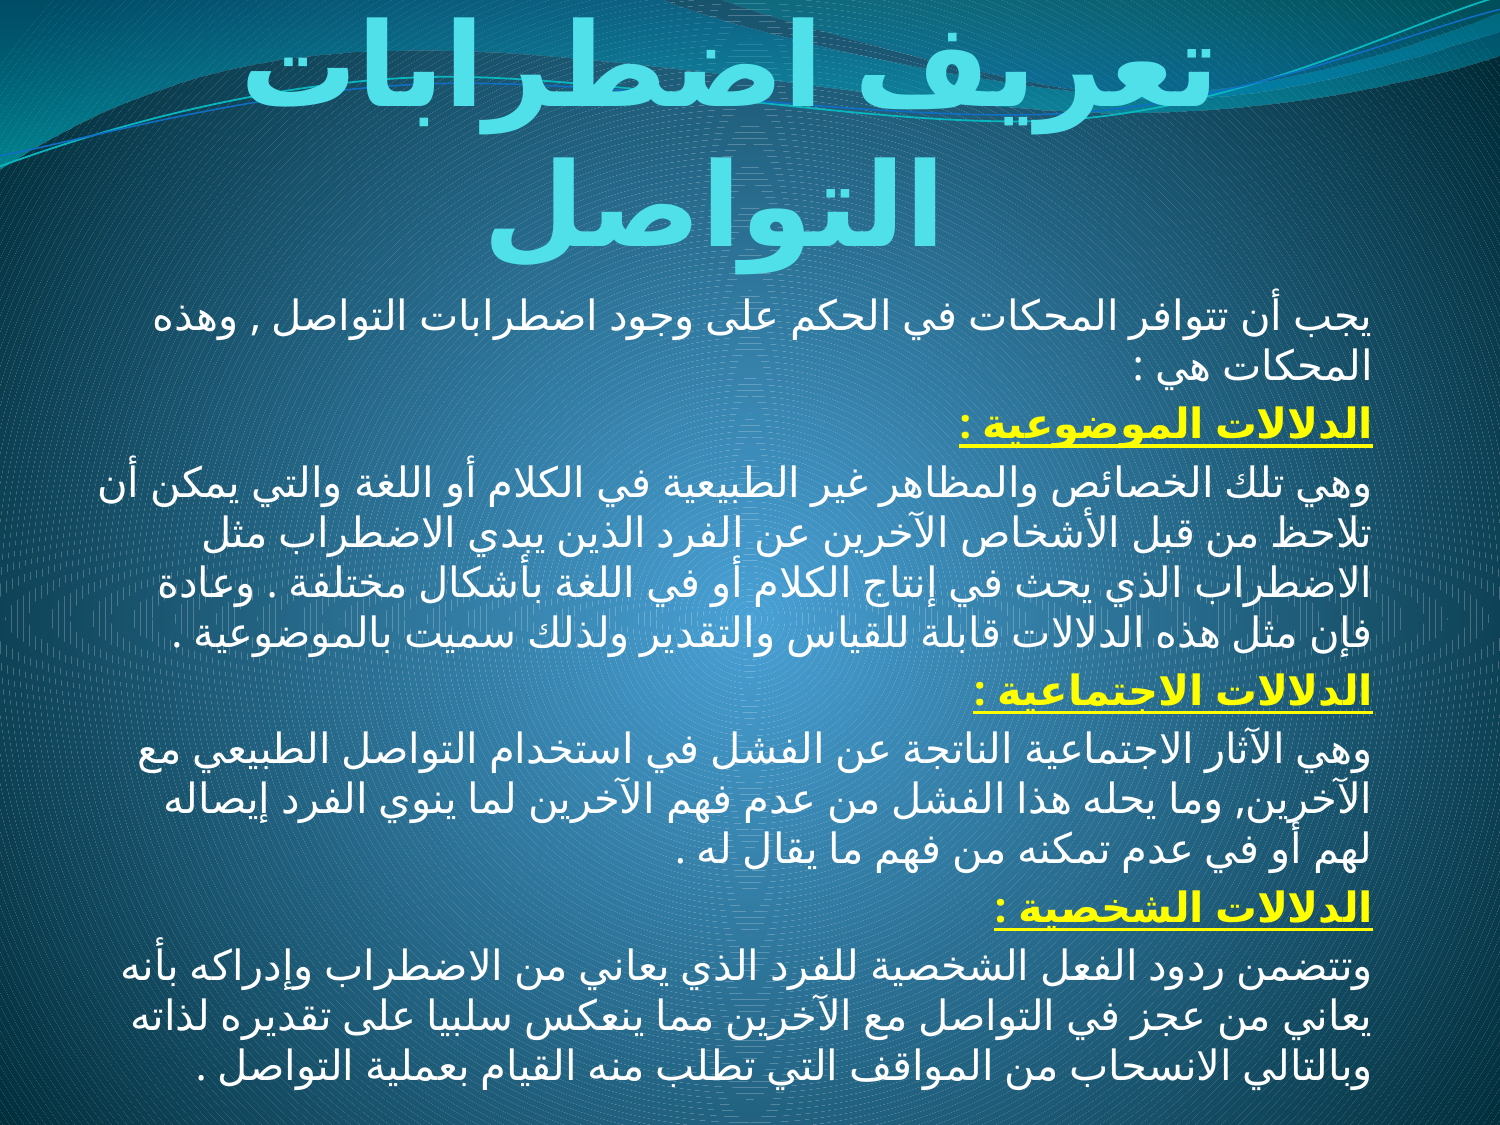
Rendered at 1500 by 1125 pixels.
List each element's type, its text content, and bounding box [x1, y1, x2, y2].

title تعريف اضطرابات التواصل [87, 23, 1376, 270]
picture [367, 18, 387, 23]
subtitle يجب أن تتوافر المحكات في الحكم على وجود اضطرابات التواصل , وهذه المحكات هي : الدلالات الموضوعية : وهي تلك الخصائص والمظاهر غير الطبيعية في الكلام أو اللغة والتي يمكن أن تلاحظ من قبل الأشخاص الآخرين عن الفرد الذين يبدي الاضطراب مثل الاضطراب الذي يحث في إنتاج الكلام أو في اللغة بأشكال مختلفة . وعادة فإن مثل هذه الدلالات قابلة للقياس والتقدير ولذلك سميت بالموضوعية . الدلالات الاجتماعية : وهي الآثار الاجتماعية الناتجة عن الفشل في استخدام التواصل الطبيعي مع الآخرين, وما يحله هذا الفشل من عدم فهم الآخرين لما ينوي الفرد إيصاله لهم أو في عدم تمكنه من فهم ما يقال له . الدلالات الشخصية : وتتضمن ردود الفعل الشخصية للفرد الذي يعاني من الاضطراب وإدراكه بأنه يعاني من عجز في التواصل مع الآخرين مما ينعكس سلبيا على تقديره لذاته وبالتالي الانسحاب من المواقف التي تطلب منه القيام بعملية التواصل . [87, 281, 1376, 1008]
